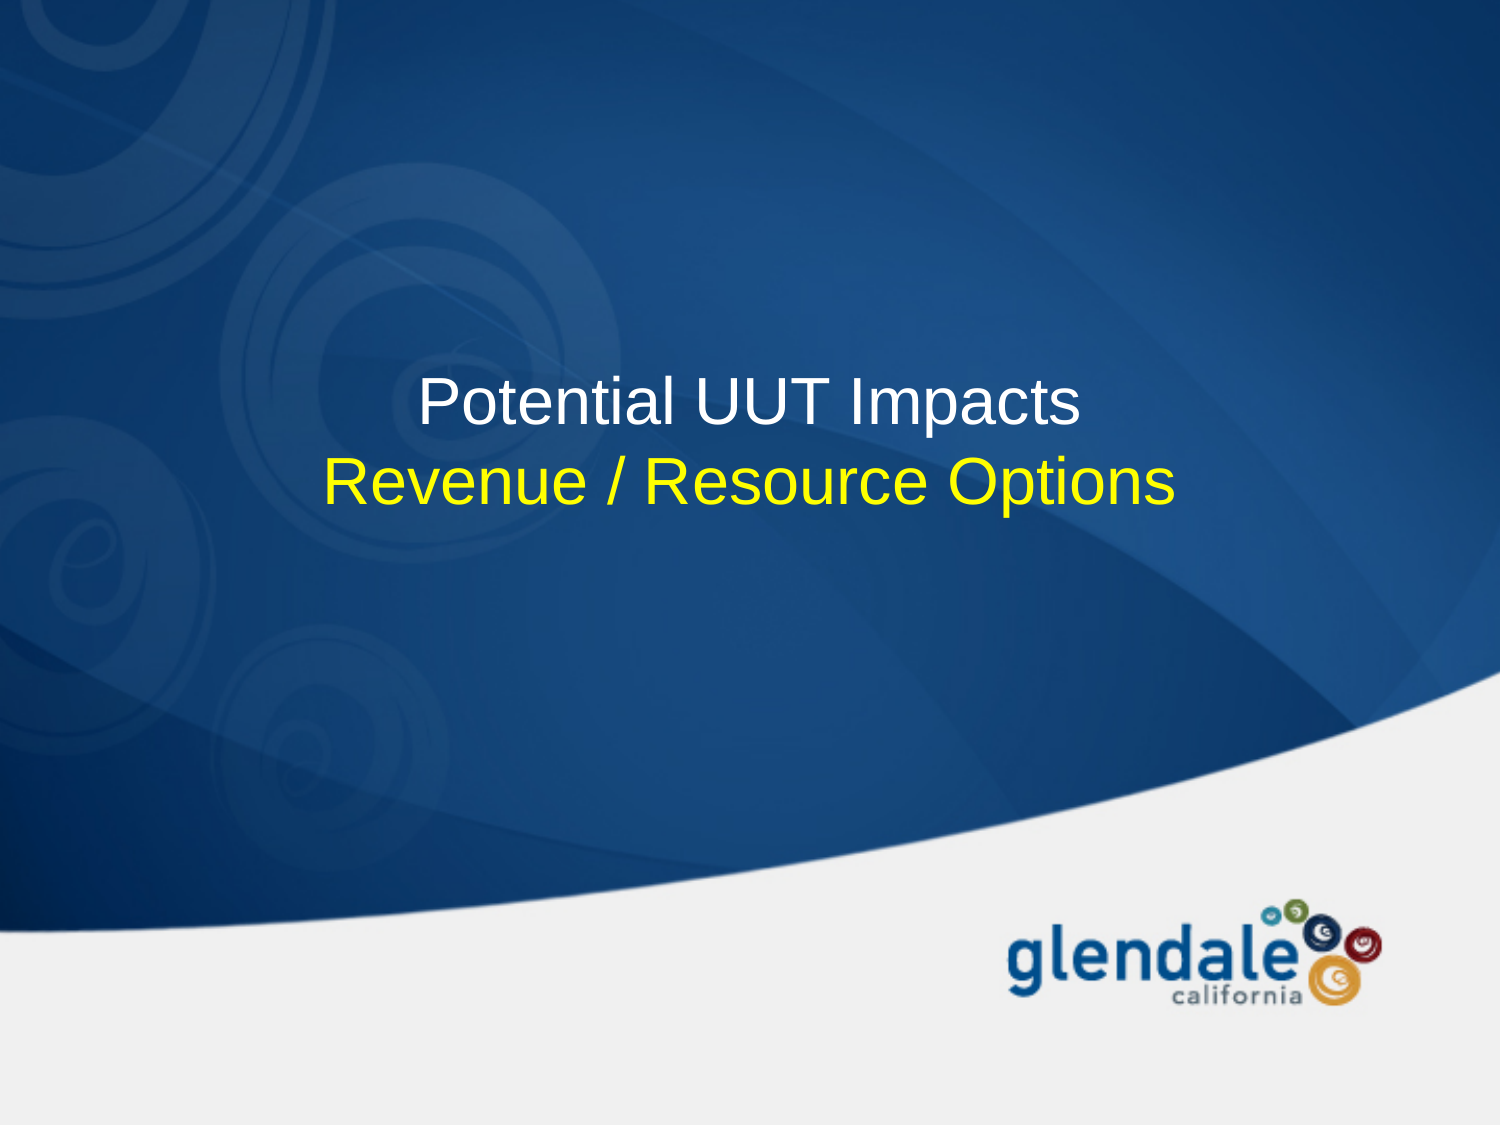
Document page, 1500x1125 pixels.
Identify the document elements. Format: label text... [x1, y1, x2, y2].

text_box Potential UUT Impacts Revenue / Resource Options [125, 349, 1375, 525]
picture [0, 0, 1500, 1125]
